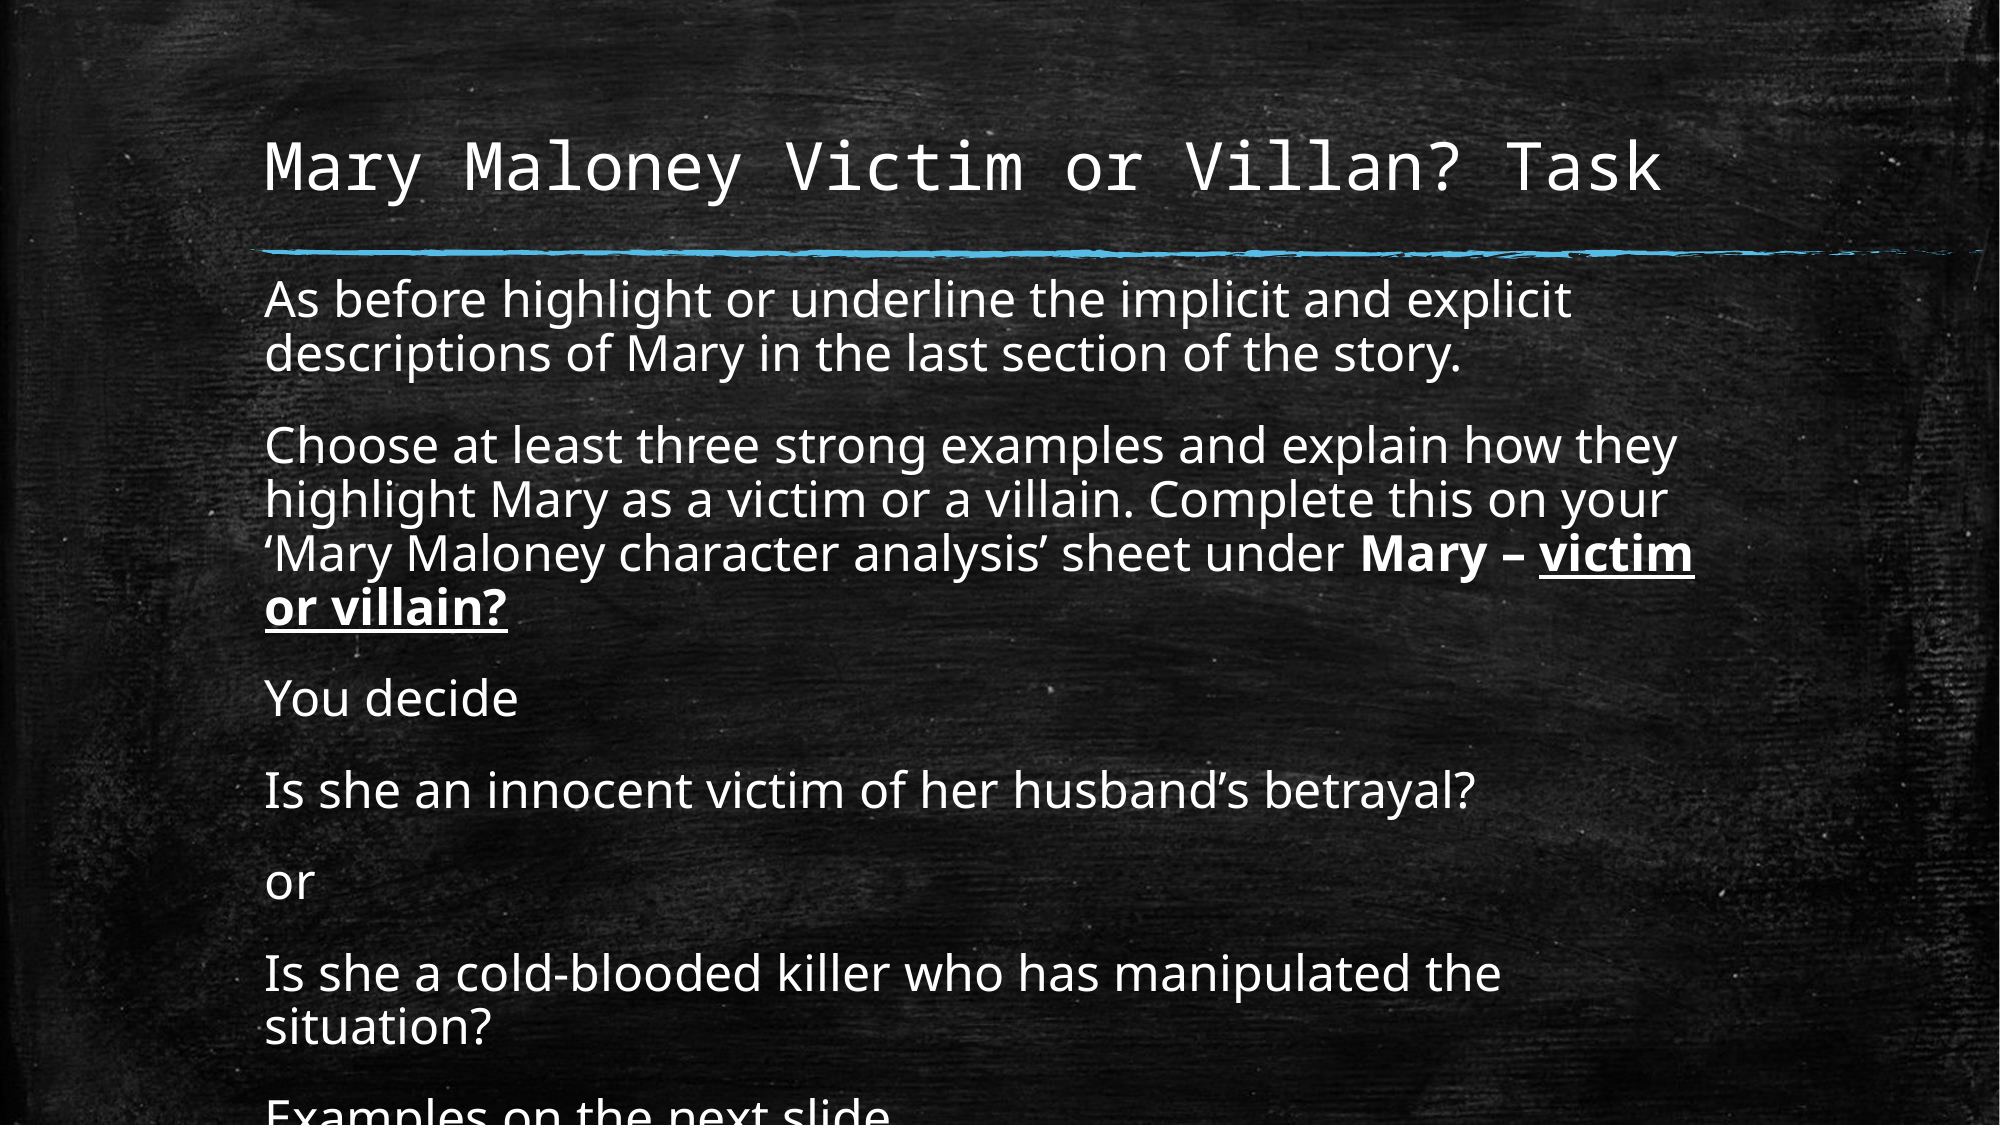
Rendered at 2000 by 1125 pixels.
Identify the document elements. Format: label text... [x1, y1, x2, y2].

list As before highlight or underline the implicit and explicit descriptions of Mary in the last section of the story. Choose at least three strong examples and explain how they highlight Mary as a victim or a villain. Complete this on your ‘Mary Maloney character analysis’ sheet under Mary – victim or villain? You decide Is she an innocent victim of her husband’s betrayal? or Is she a cold-blooded killer who has manipulated the situation? Examples on the next slide [249, 267, 1750, 1094]
picture [0, 0, 2000, 1125]
title Mary Maloney Victim or Villan? Task [249, 45, 1750, 213]
